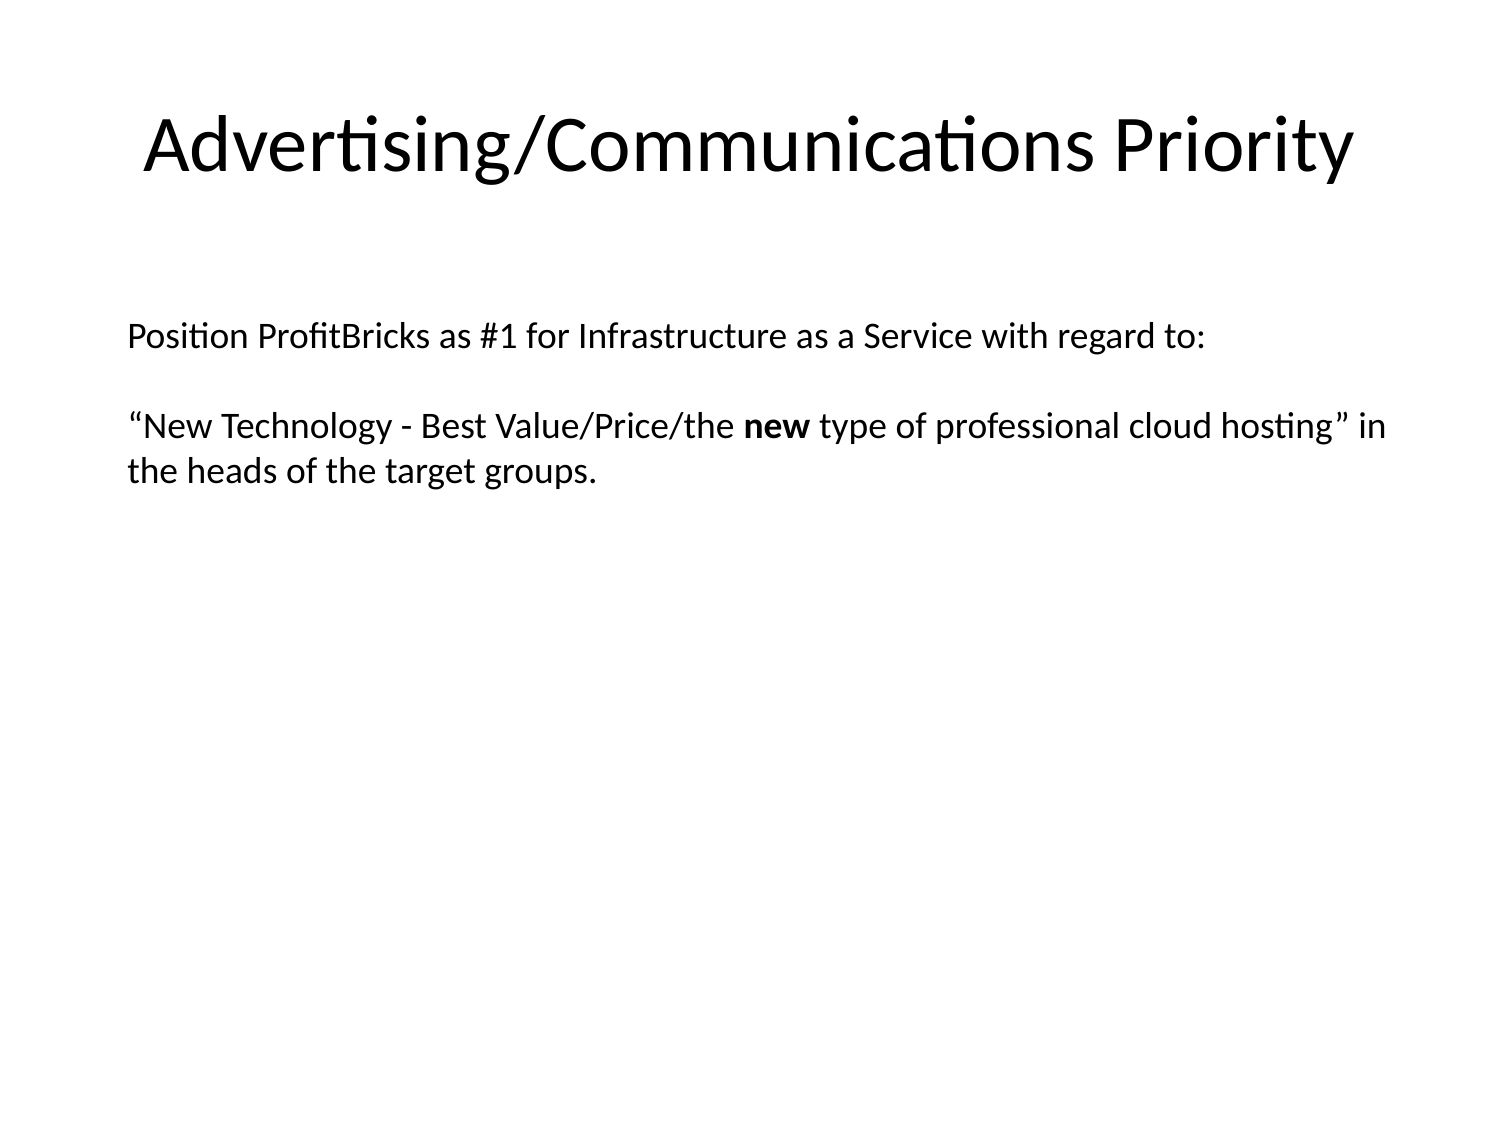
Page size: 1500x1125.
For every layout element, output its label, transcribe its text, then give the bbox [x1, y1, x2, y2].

title Advertising/Communications Priority [75, 45, 1425, 233]
text_box Position ProfitBricks as #1 for Infrastructure as a Service with regard to: “New Technology - Best Value/Price/the new type of professional cloud hosting” in the heads of the target groups. [112, 304, 1425, 499]
